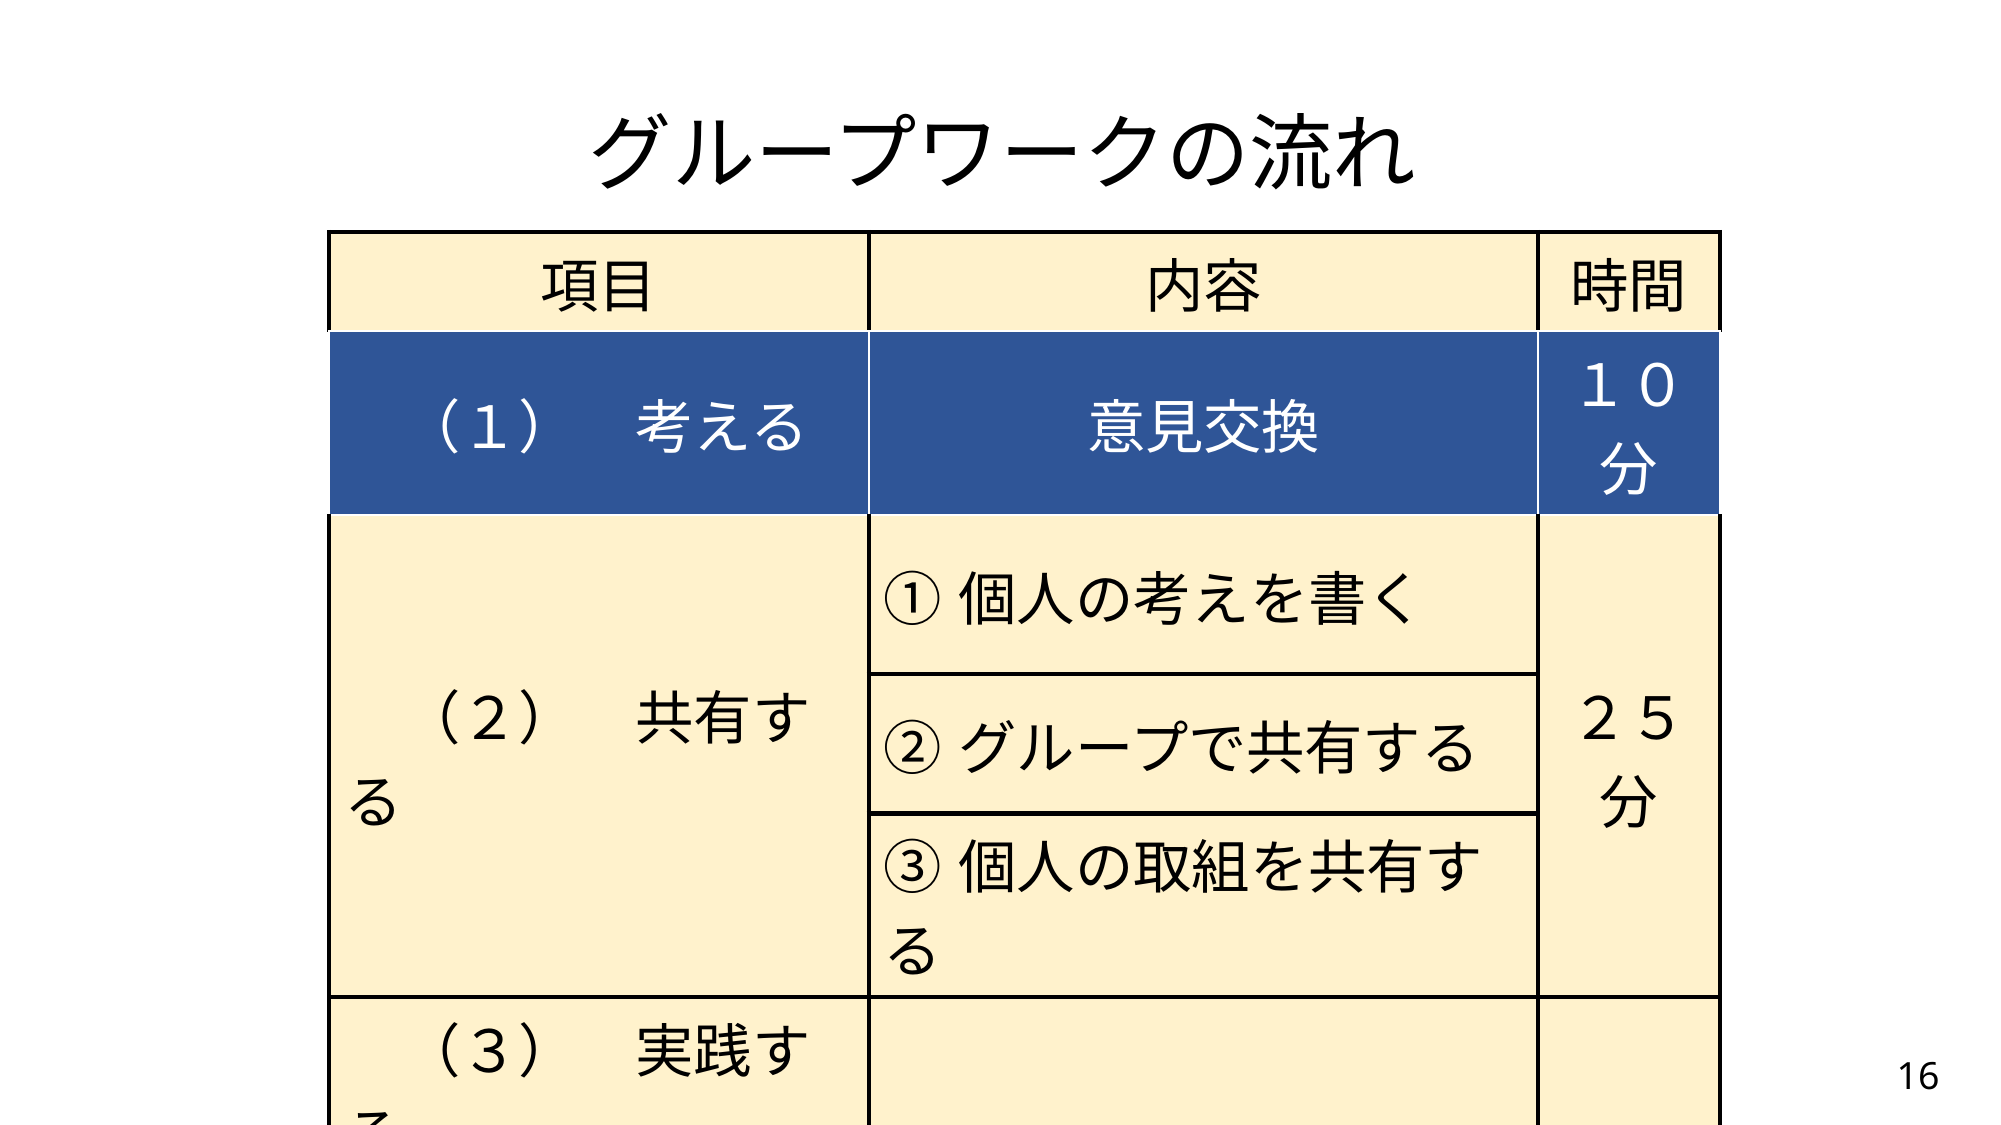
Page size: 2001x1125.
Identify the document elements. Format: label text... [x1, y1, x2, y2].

table_header 項目 [331, 234, 867, 330]
table_cell ③個人の取組を共有する [871, 816, 1536, 995]
table_header 時間 [1540, 234, 1718, 330]
text_box グループワークの流れ [329, 70, 1677, 213]
table_cell ②グループで共有する [871, 676, 1536, 811]
table_cell 意見交換 [870, 332, 1537, 514]
table_header 内容 [871, 234, 1536, 330]
table_cell １０分 [1539, 332, 1719, 514]
table_cell ①個人の考えを書く [871, 516, 1536, 672]
table_cell ２５分 [1540, 516, 1718, 995]
table_cell （２） 共有する [331, 516, 867, 995]
table_cell ５分 [1540, 999, 1718, 1125]
table_cell 発表 [871, 999, 1536, 1125]
table_cell （１） 考える [330, 332, 868, 514]
table_cell （３） 実践する （実践につなげる） [331, 999, 867, 1125]
